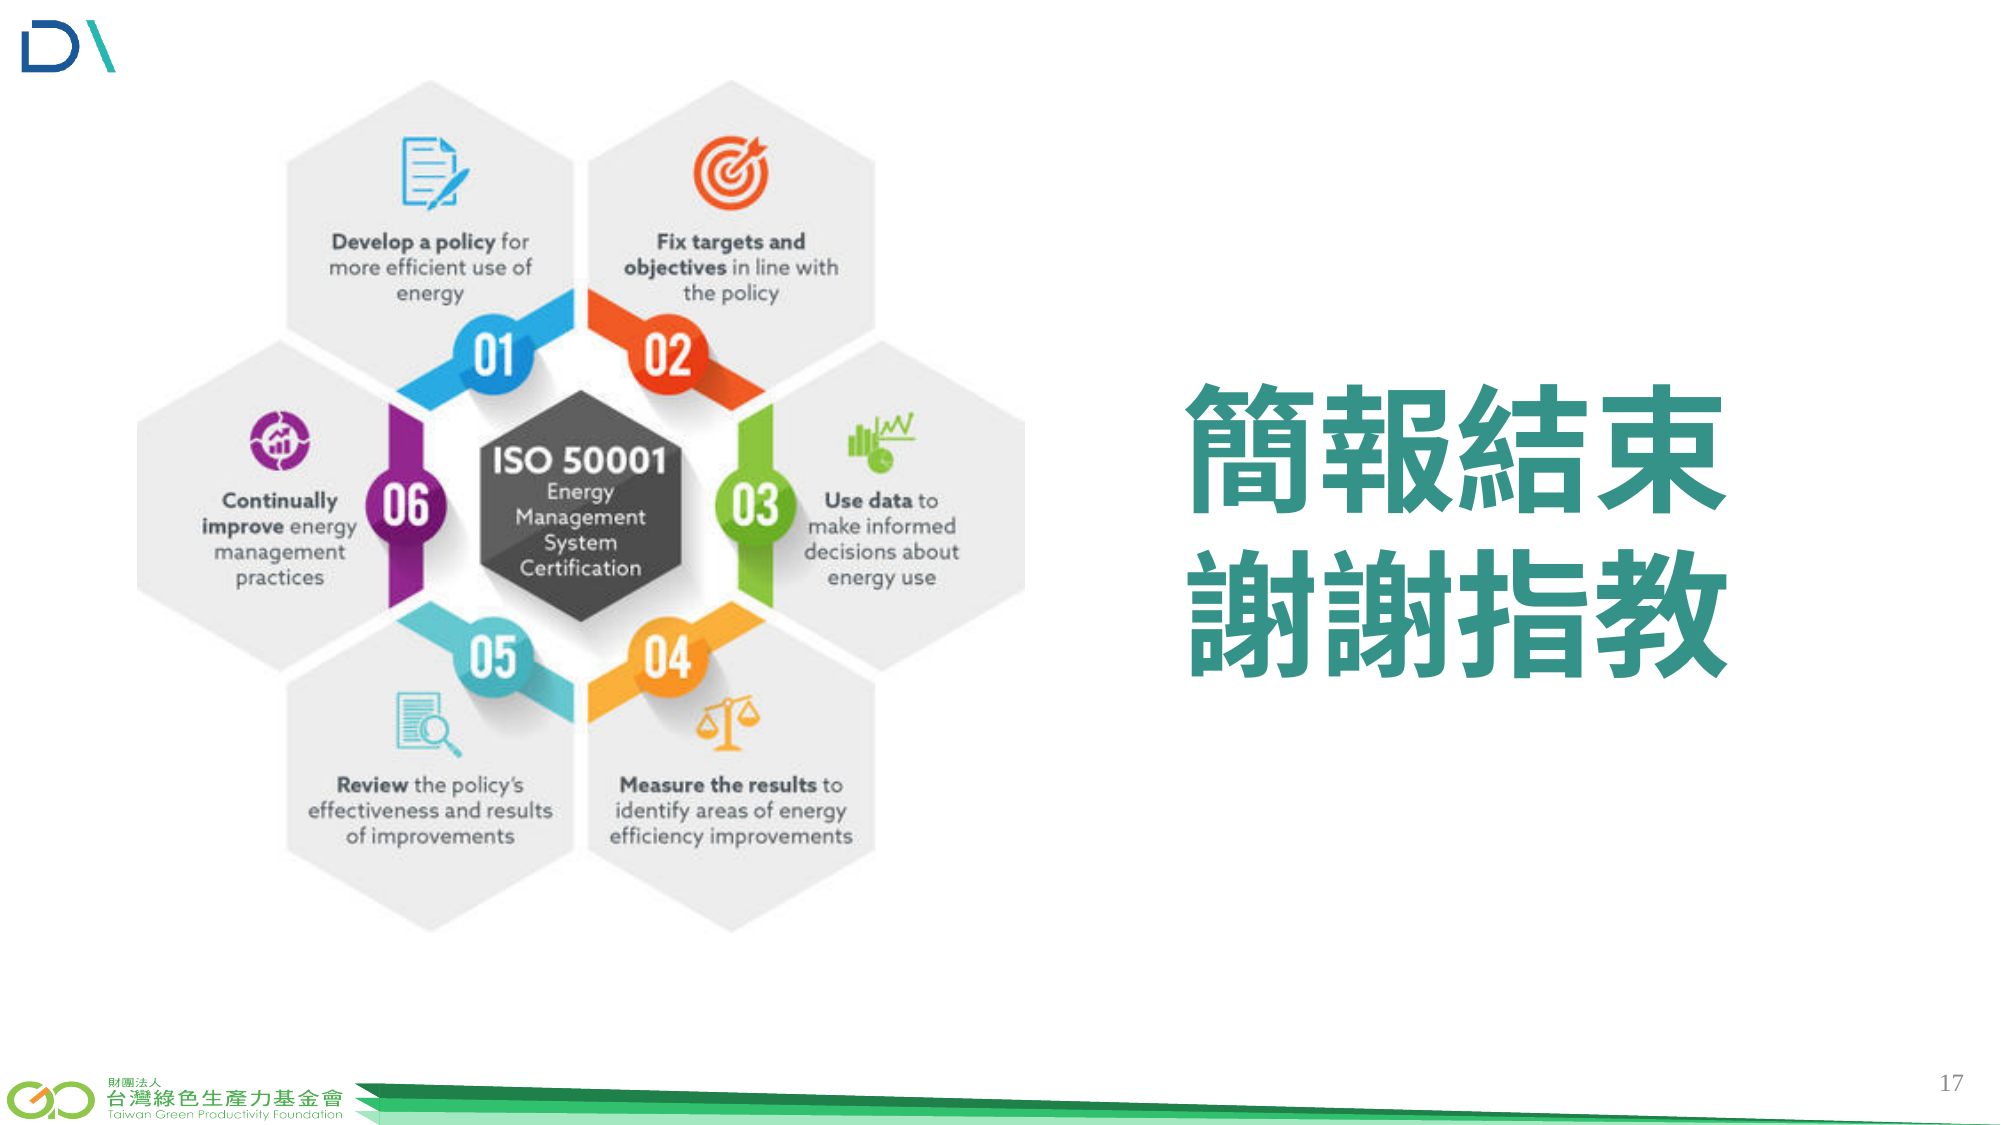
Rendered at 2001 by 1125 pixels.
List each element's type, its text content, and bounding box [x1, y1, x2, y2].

picture [21, 20, 130, 88]
text_box 簡報結束 謝謝指教 [1025, 357, 1918, 702]
picture [1, 1072, 349, 1124]
picture [137, 80, 1025, 933]
slide_number 17 [1529, 1052, 1980, 1112]
